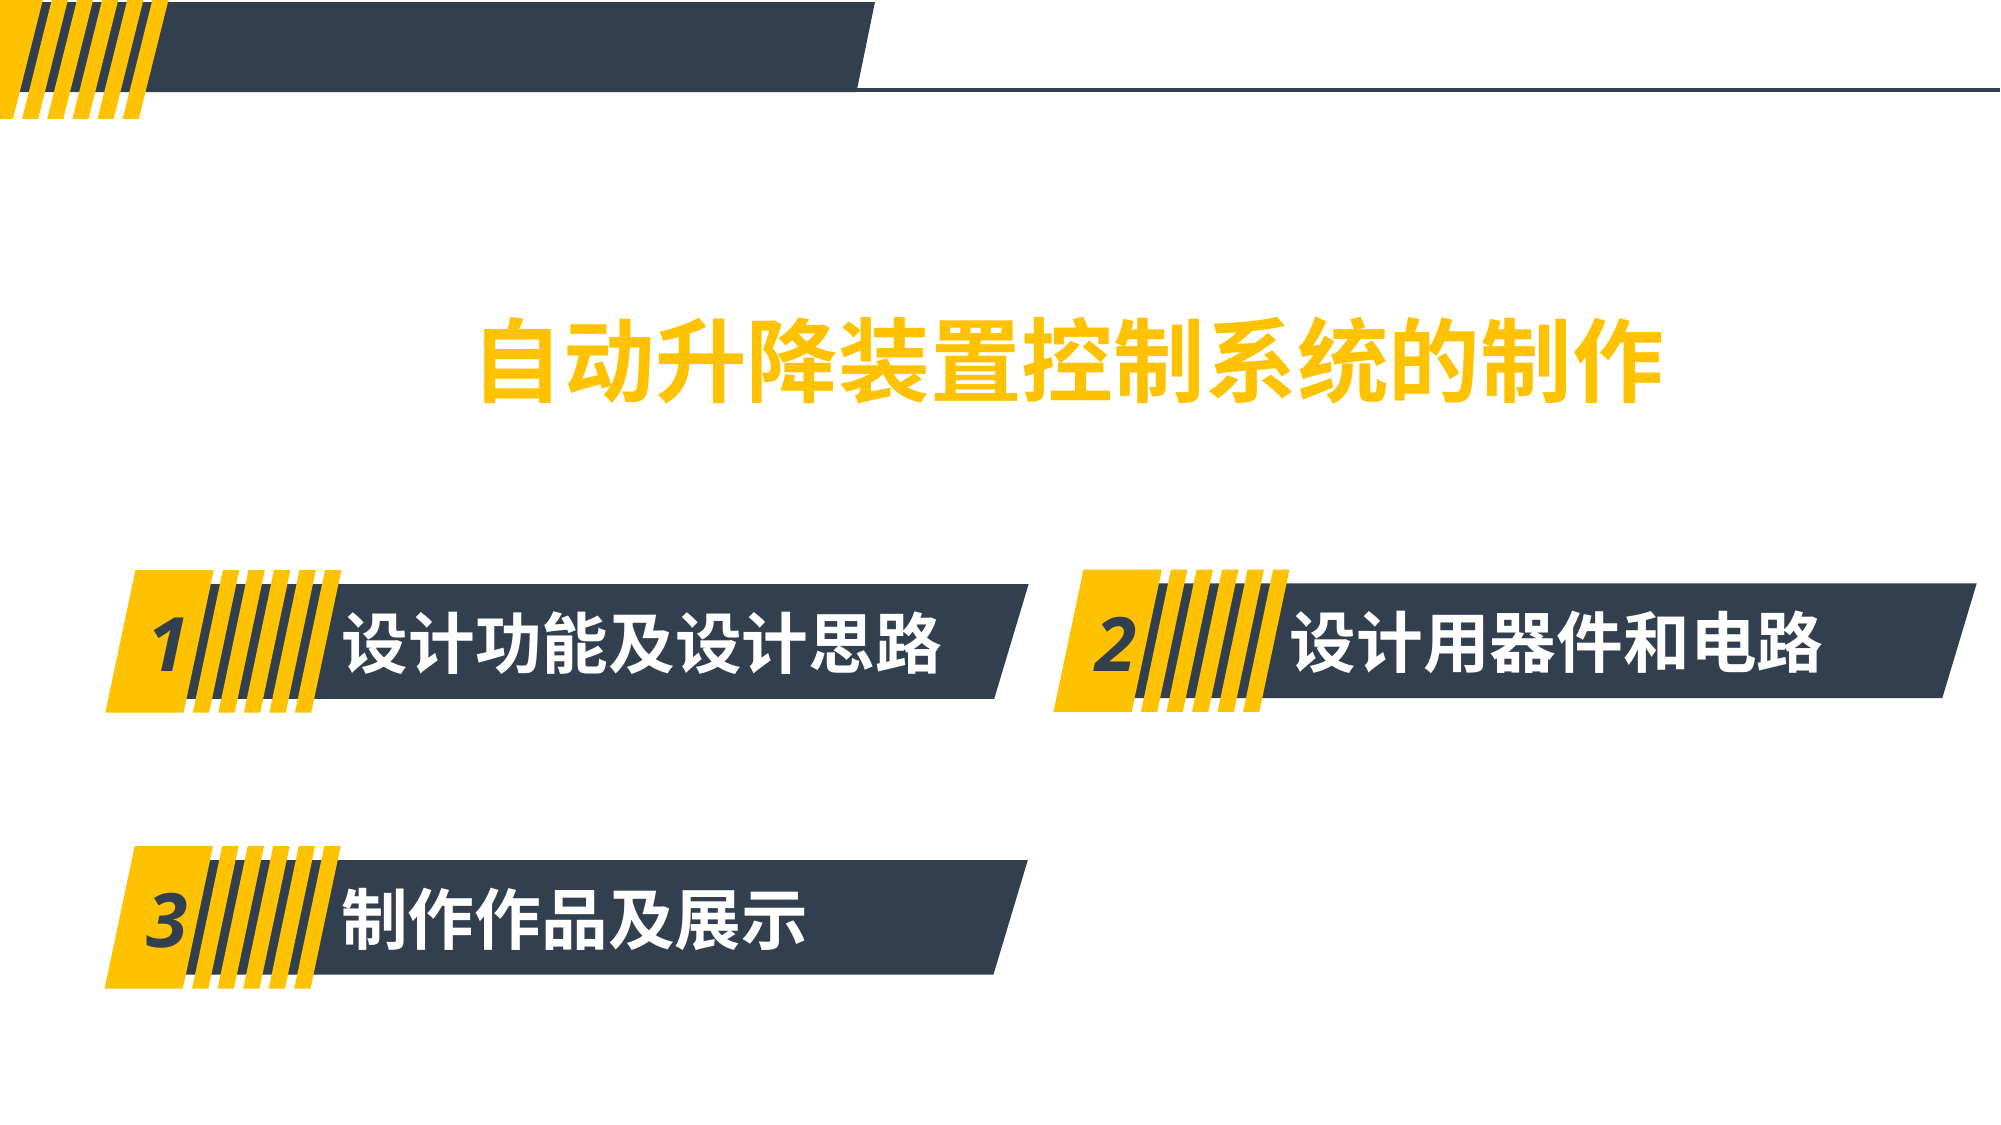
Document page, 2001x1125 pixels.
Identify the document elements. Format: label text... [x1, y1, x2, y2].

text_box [104, 846, 1028, 989]
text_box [105, 570, 1029, 713]
text_box 自动升降装置控制系统的制作 [450, 274, 1686, 422]
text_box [0, 0, 169, 119]
text_box [169, 0, 877, 88]
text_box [1053, 569, 1977, 712]
